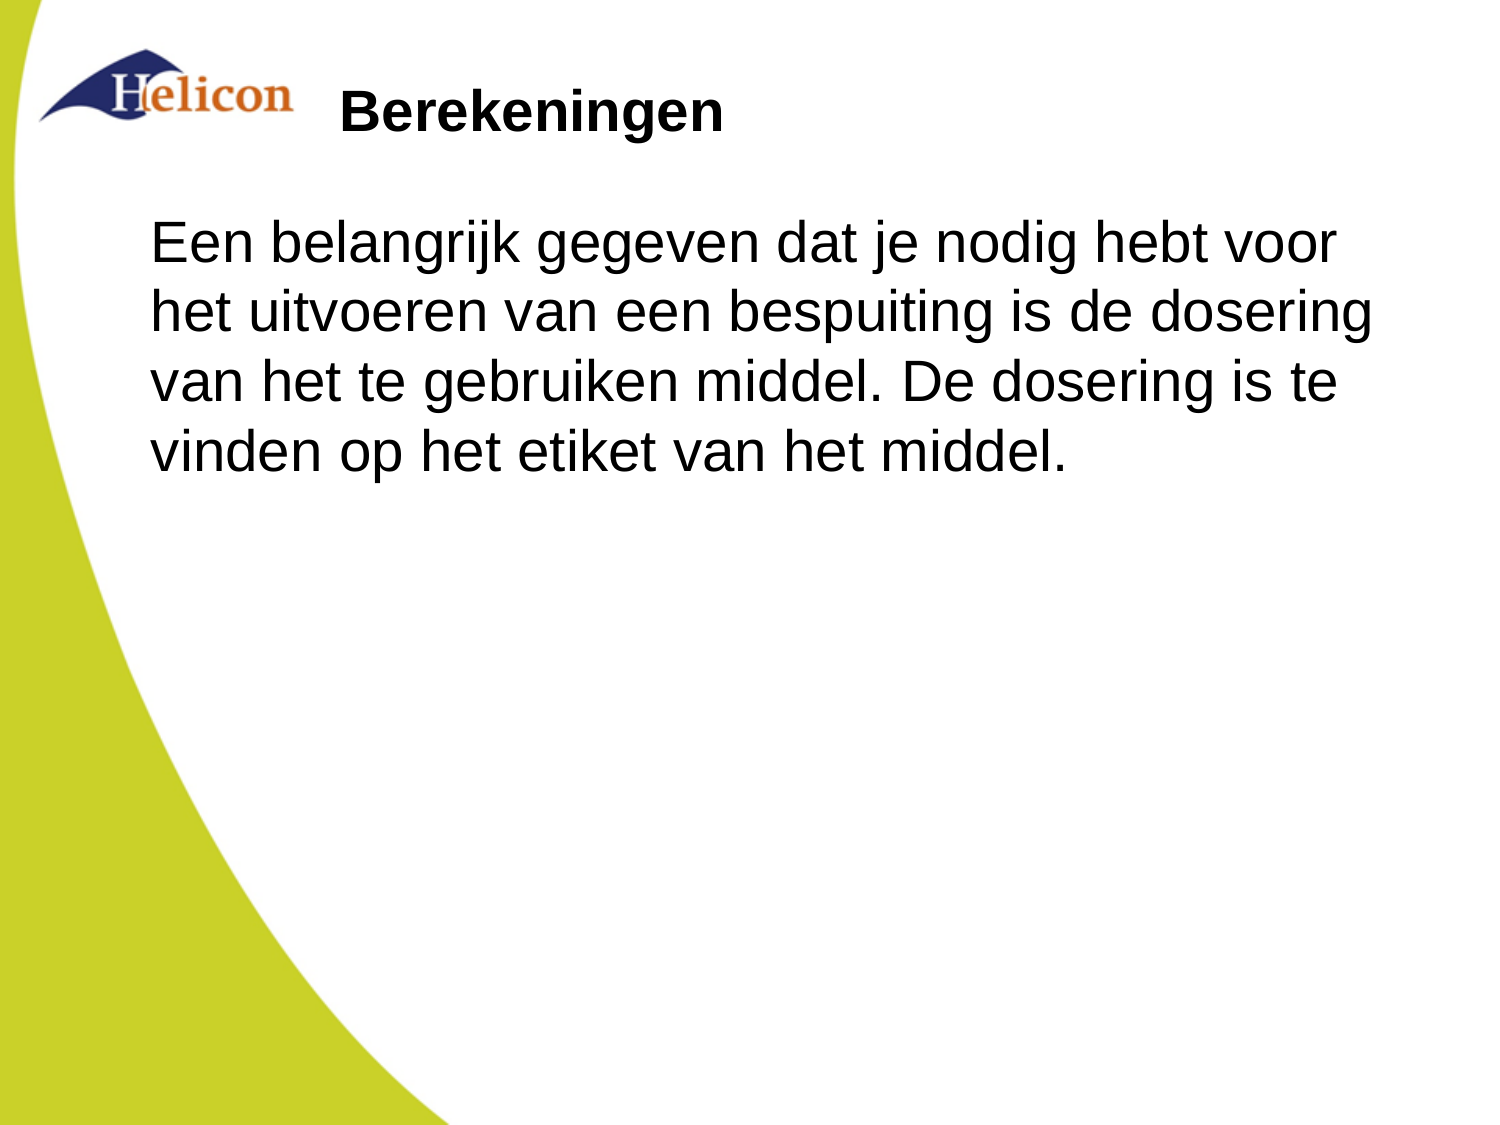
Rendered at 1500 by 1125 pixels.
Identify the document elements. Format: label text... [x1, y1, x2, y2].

title Berekeningen [324, 54, 1415, 161]
list Een belangrijk gegeven dat je nodig hebt voor het uit­voeren van een bespuiting is de dosering van het te gebruiken mid­del. De dosering is te vinden op het etiket van het middel. [135, 196, 1425, 1005]
picture [0, 0, 1500, 1125]
